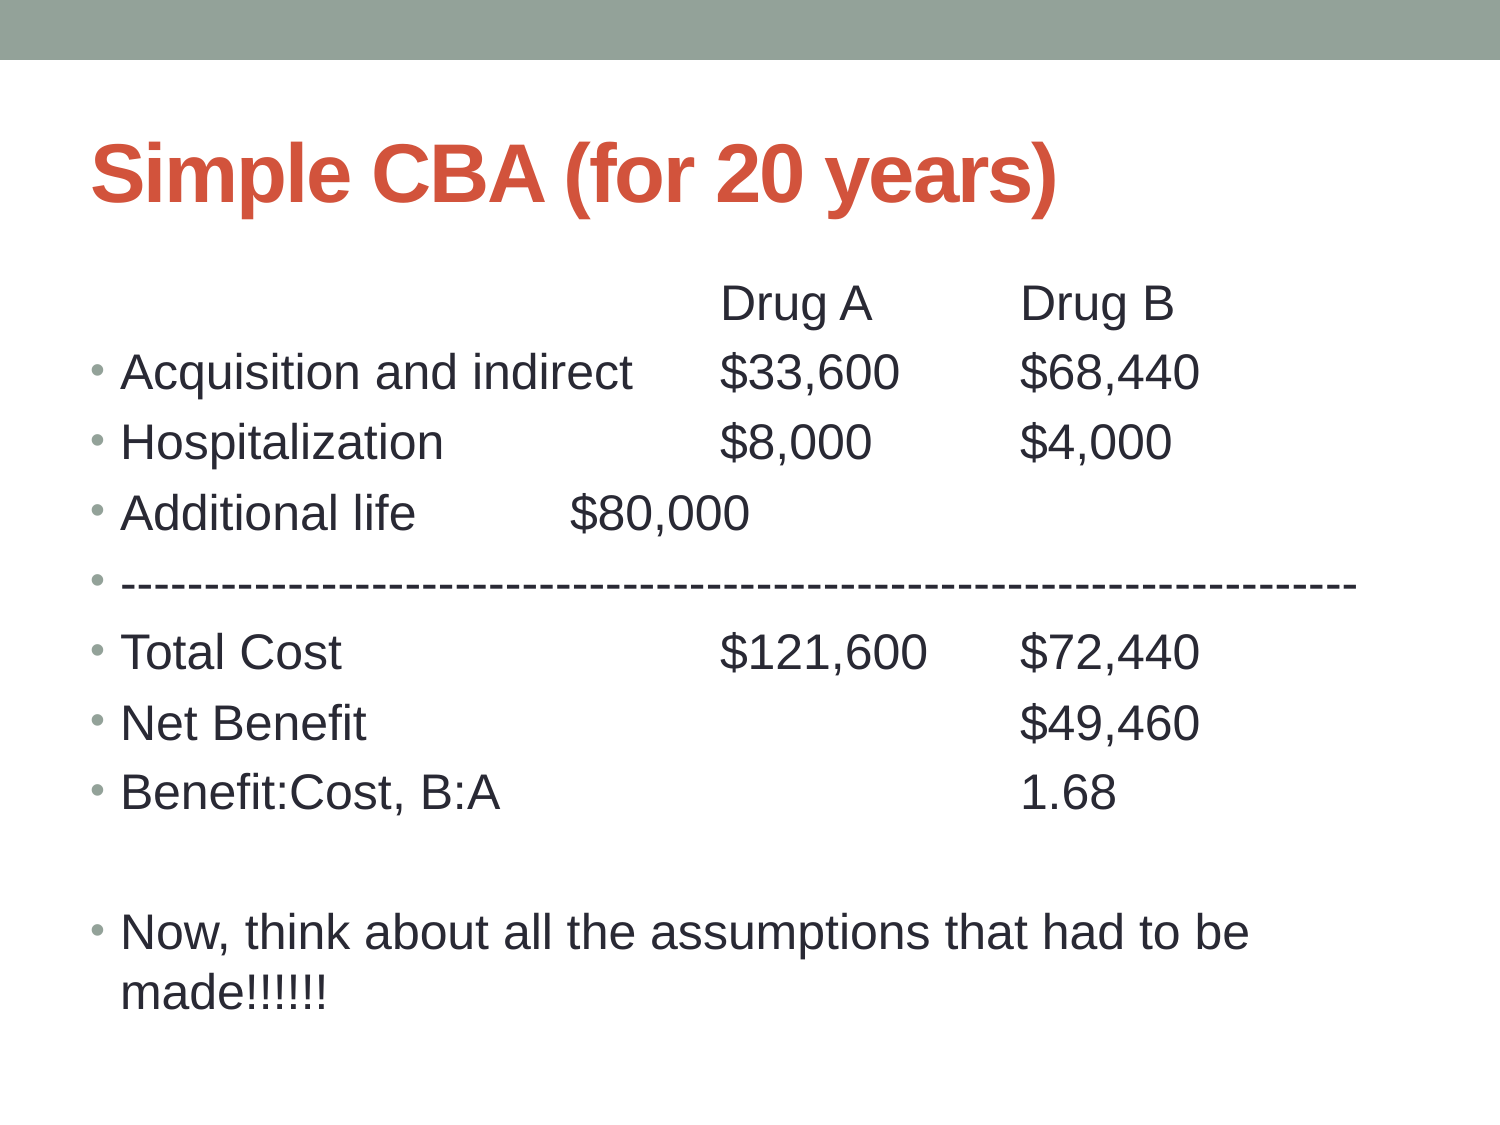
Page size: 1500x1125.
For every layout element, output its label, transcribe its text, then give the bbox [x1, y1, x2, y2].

title Simple CBA (for 20 years) [75, 87, 1425, 250]
list Drug A Drug B Acquisition and indirect $33,600 $68,440 Hospitalization $8,000 $4,000 Additional life $80,000 -------------------------------------------------------------------------- Total Cost $121,600 $72,440 Net Benefit $49,460 Benefit:Cost, B:A 1.68 Now, think about all the assumptions that had to be made!!!!!! [75, 262, 1425, 1063]
